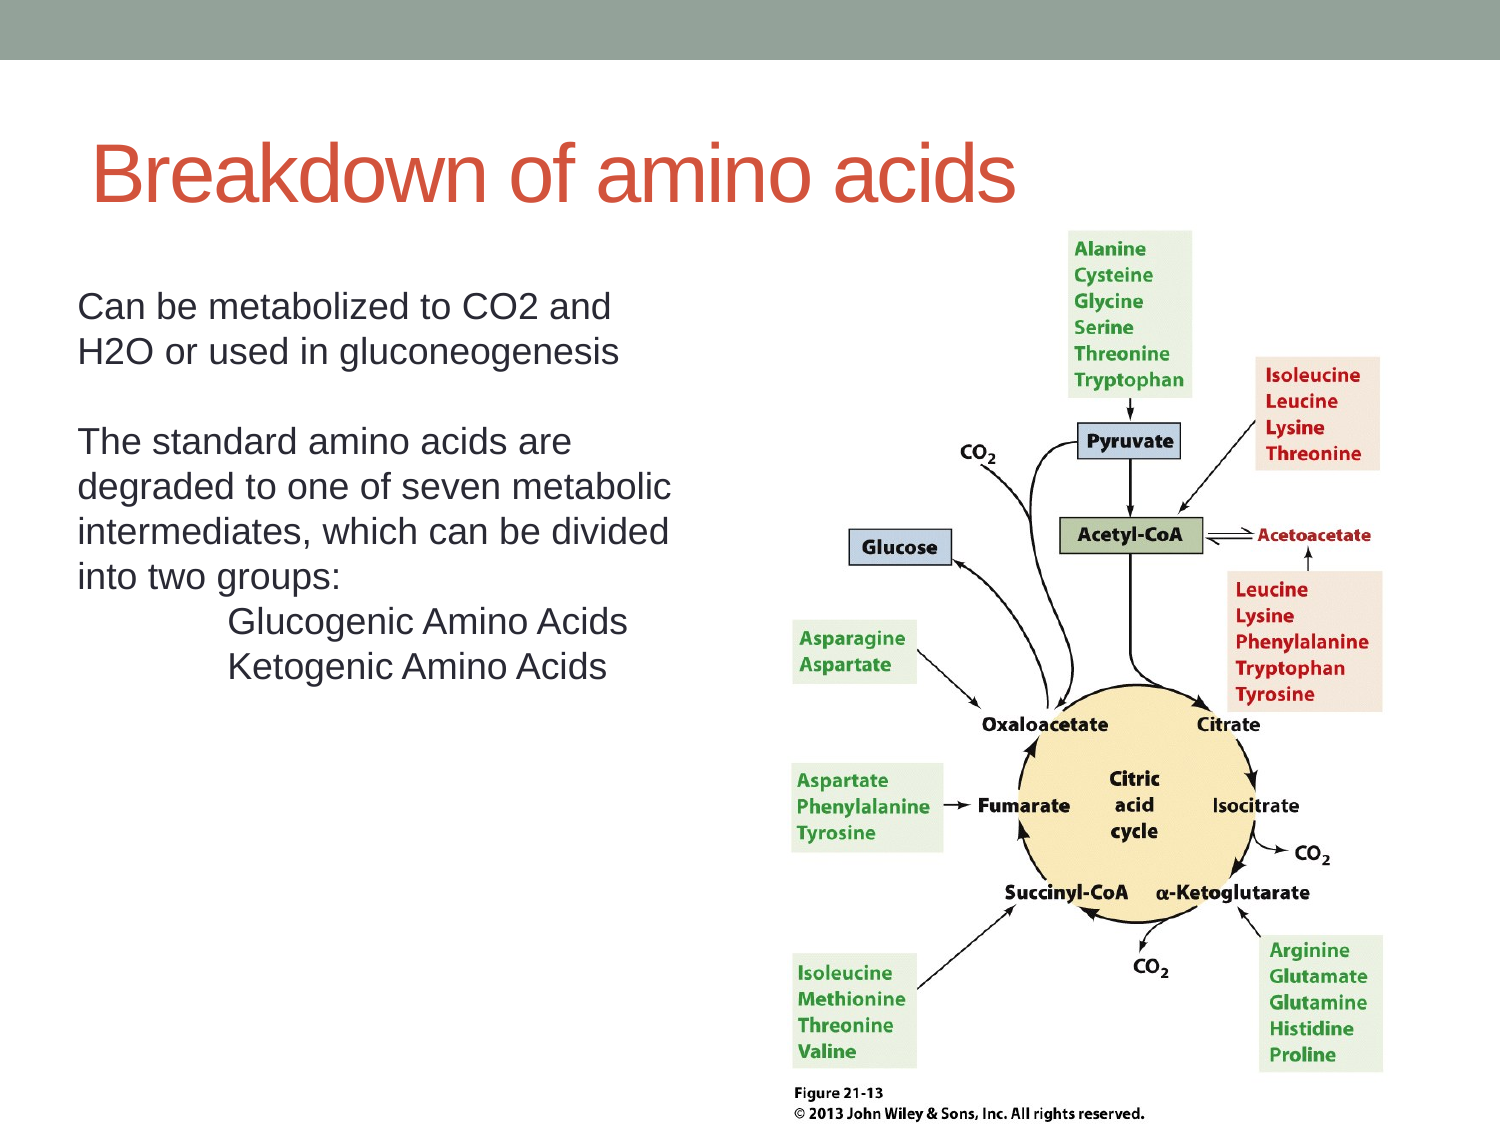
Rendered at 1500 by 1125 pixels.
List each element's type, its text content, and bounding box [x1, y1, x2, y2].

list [787, 224, 1388, 1125]
text_box Can be metabolized to CO2 and H2O or used in gluconeogenesis The standard amino acids are degraded to one of seven metabolic intermediates, which can be divided into two groups: Glucogenic Amino Acids Ketogenic Amino Acids [62, 274, 700, 695]
title Breakdown of amino acids [75, 87, 1425, 250]
